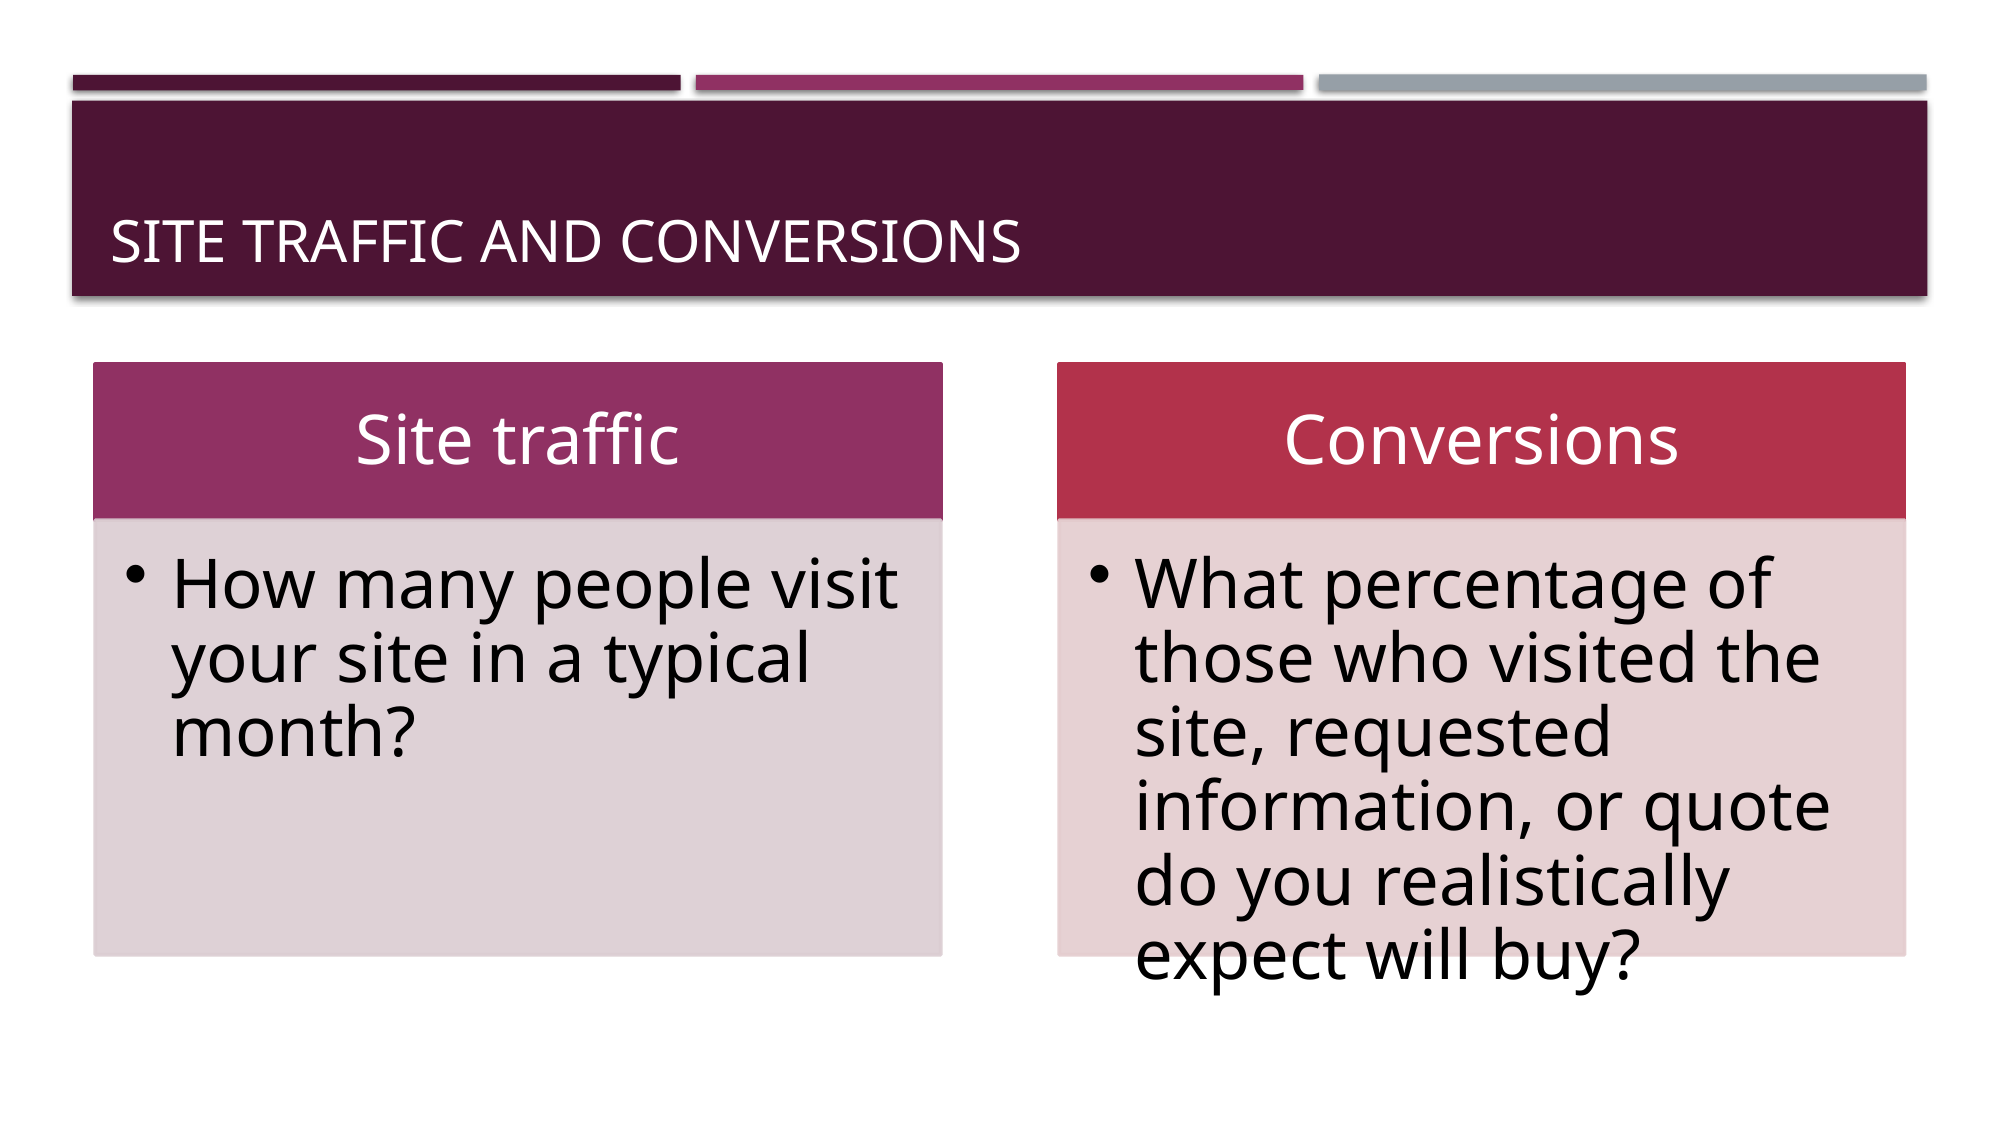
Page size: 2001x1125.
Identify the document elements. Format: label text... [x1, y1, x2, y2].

title Site traffic and conversions [95, 115, 1905, 282]
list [94, 357, 1906, 962]
